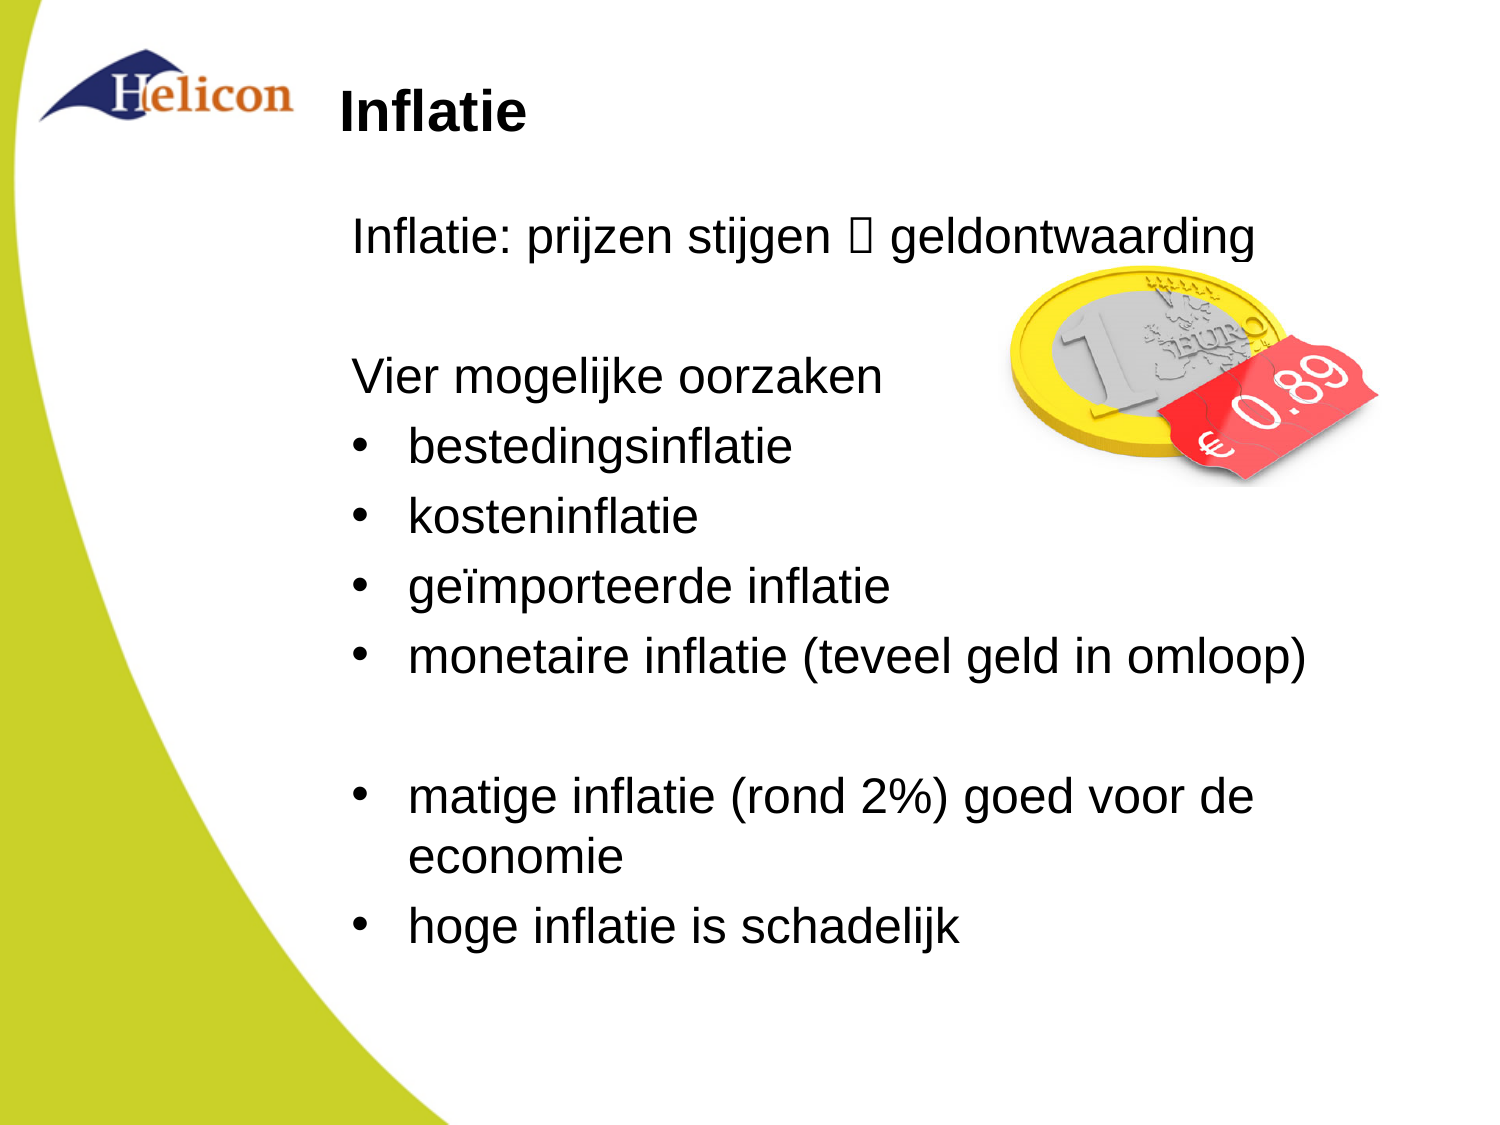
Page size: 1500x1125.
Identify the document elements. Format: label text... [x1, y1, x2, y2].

list Inflatie: prijzen stijgen  geldontwaarding Vier mogelijke oorzaken bestedingsinflatie kosteninflatie geïmporteerde inflatie monetaire inflatie (teveel geld in omloop) matige inflatie (rond 2%) goed voor de economie hoge inflatie is schadelijk [336, 196, 1425, 1005]
picture [0, 0, 1500, 1125]
title Inflatie [324, 54, 1415, 161]
